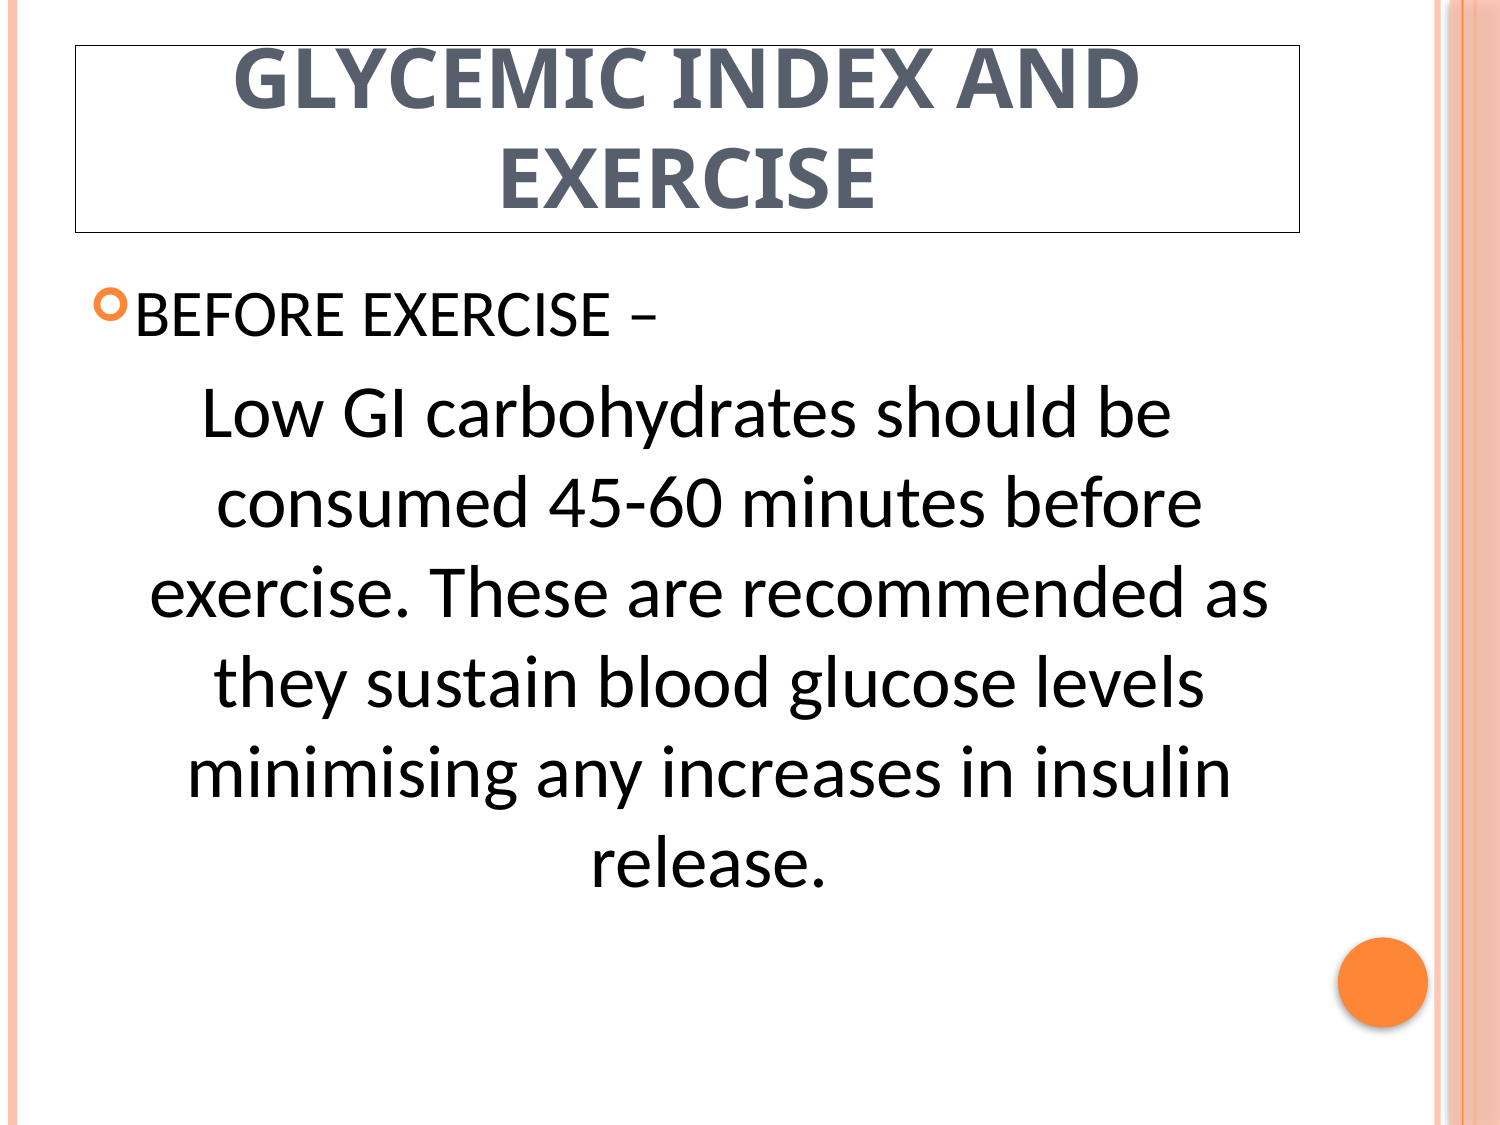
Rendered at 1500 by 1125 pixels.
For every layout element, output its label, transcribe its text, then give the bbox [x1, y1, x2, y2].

list BEFORE EXERCISE – Low GI carbohydrates should be consumed 45-60 minutes before exercise. These are recommended as they sustain blood glucose levels minimising any increases in insulin release. [75, 262, 1300, 1062]
title Glycemic index and exercise [75, 45, 1300, 233]
